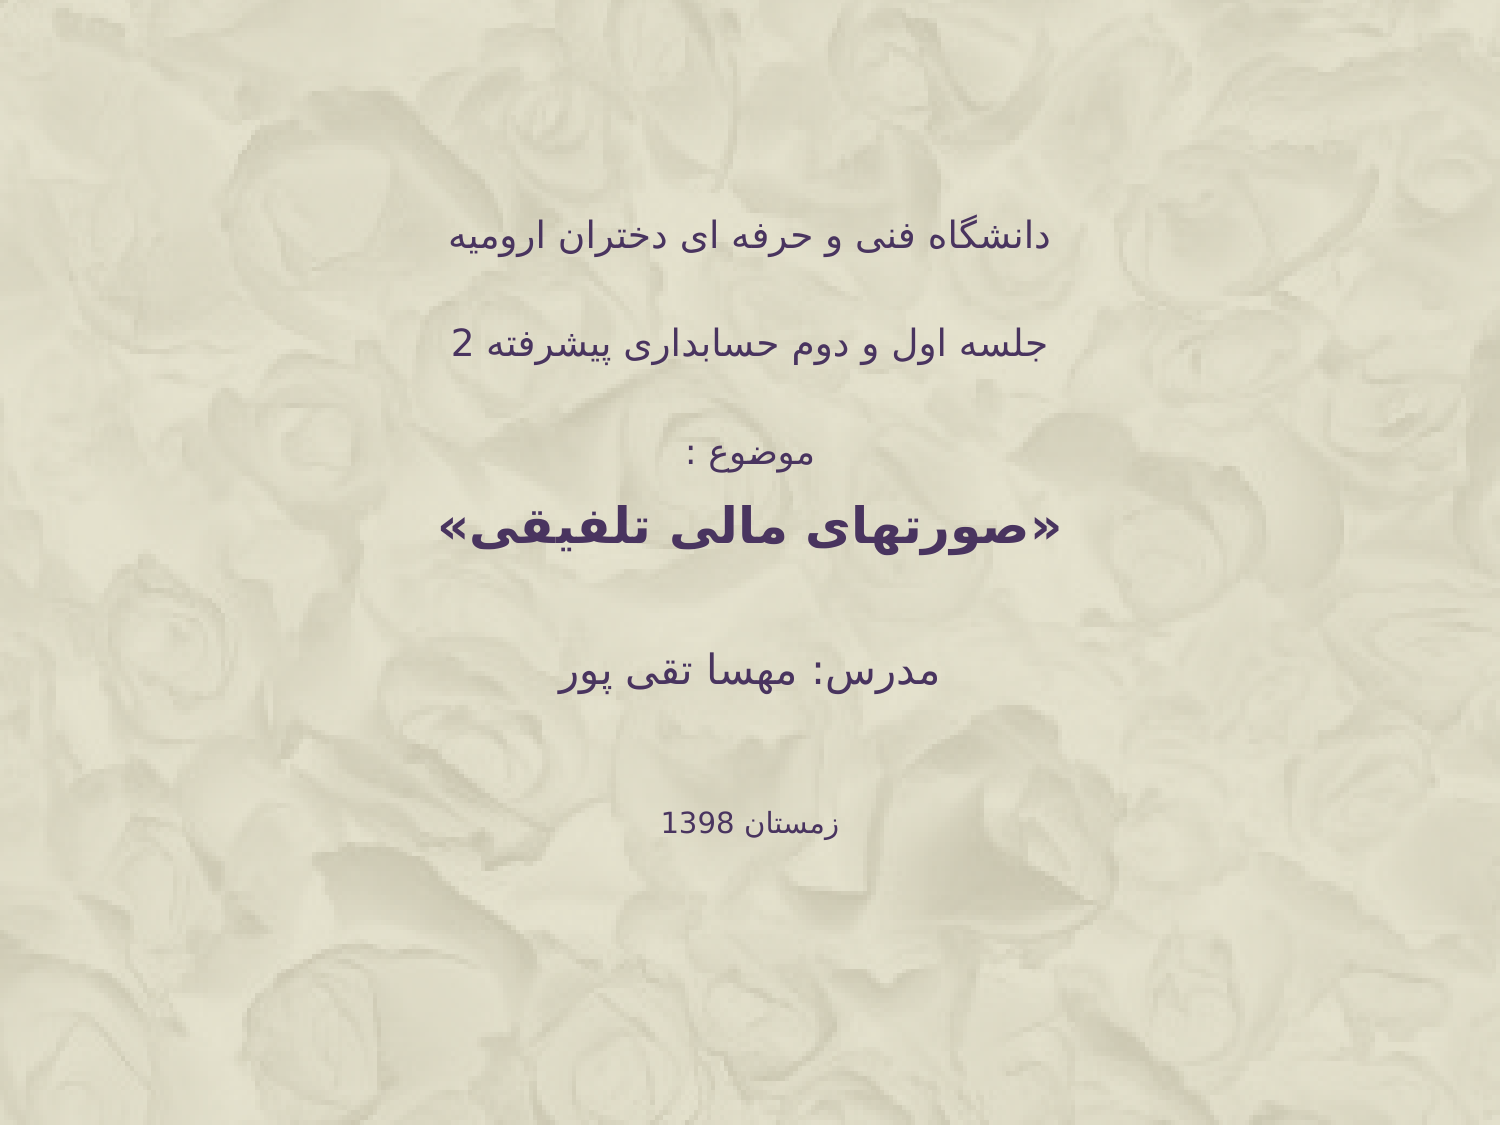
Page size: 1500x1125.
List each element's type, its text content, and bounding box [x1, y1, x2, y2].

text_box دانشگاه فنی و حرفه ای دختران ارومیه جلسه اول و دوم حسابداری پیشرفته 2 موضوع : «صورتهای مالی تلفیقی» مدرس: مهسا تقی پور زمستان 1398 [0, 0, 1500, 847]
